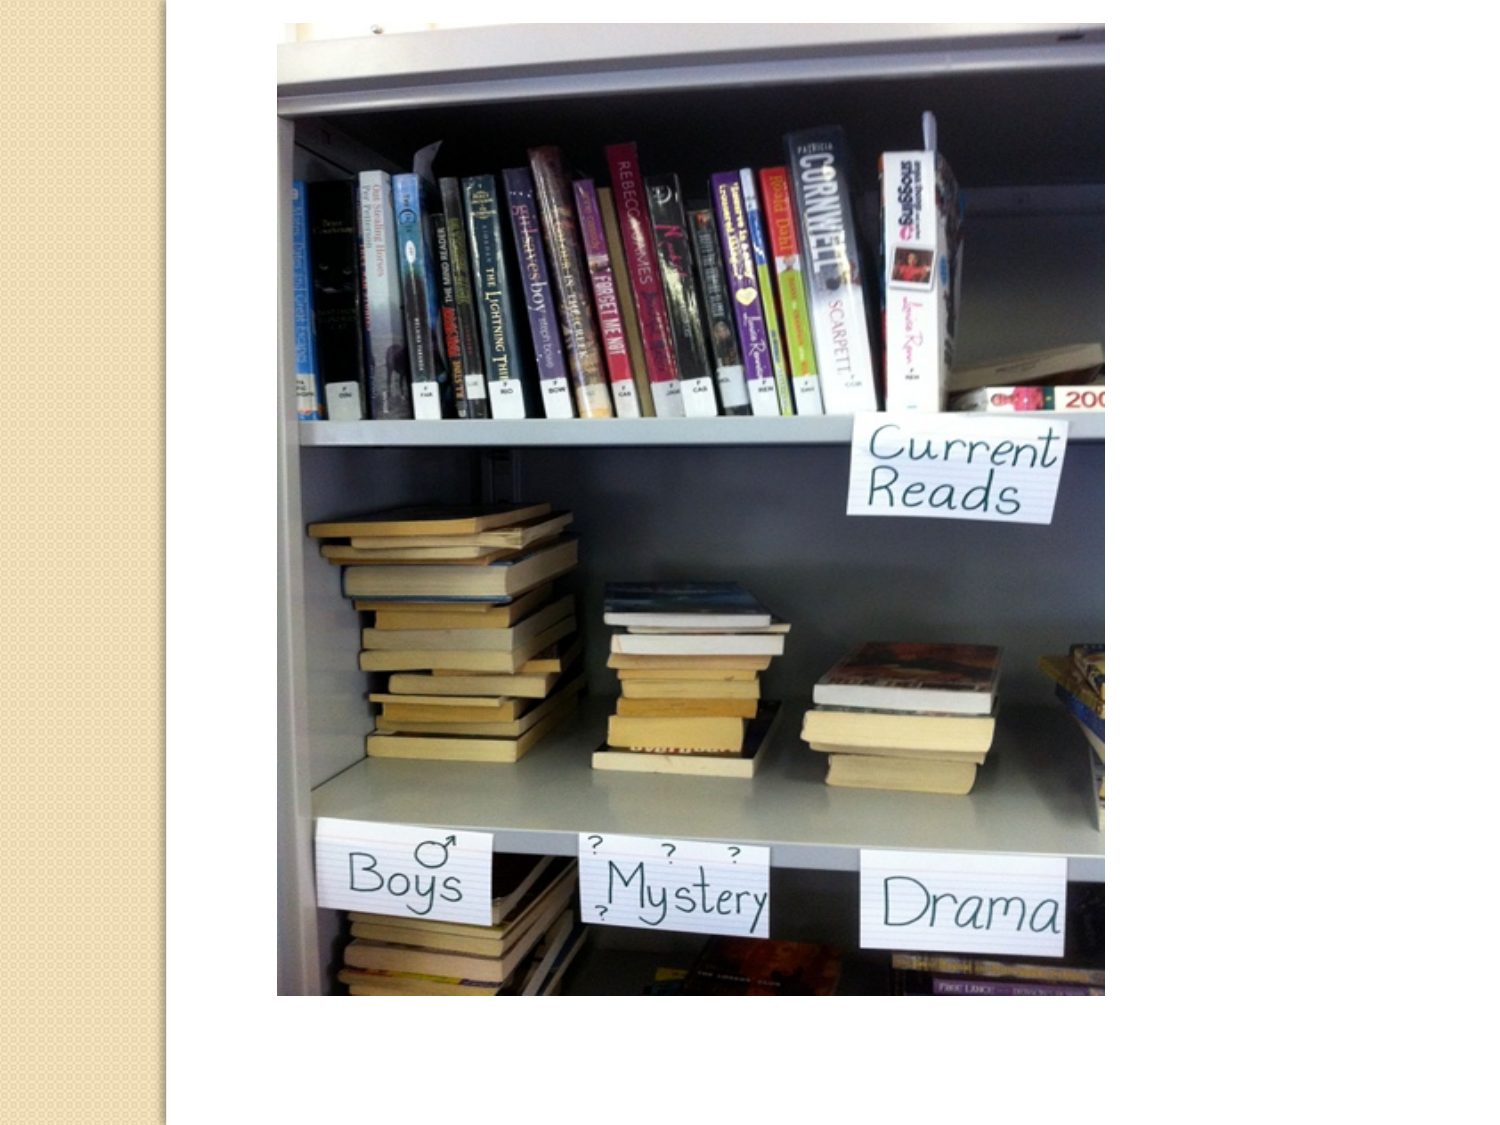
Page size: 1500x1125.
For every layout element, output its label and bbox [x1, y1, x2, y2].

picture [277, 23, 1105, 996]
